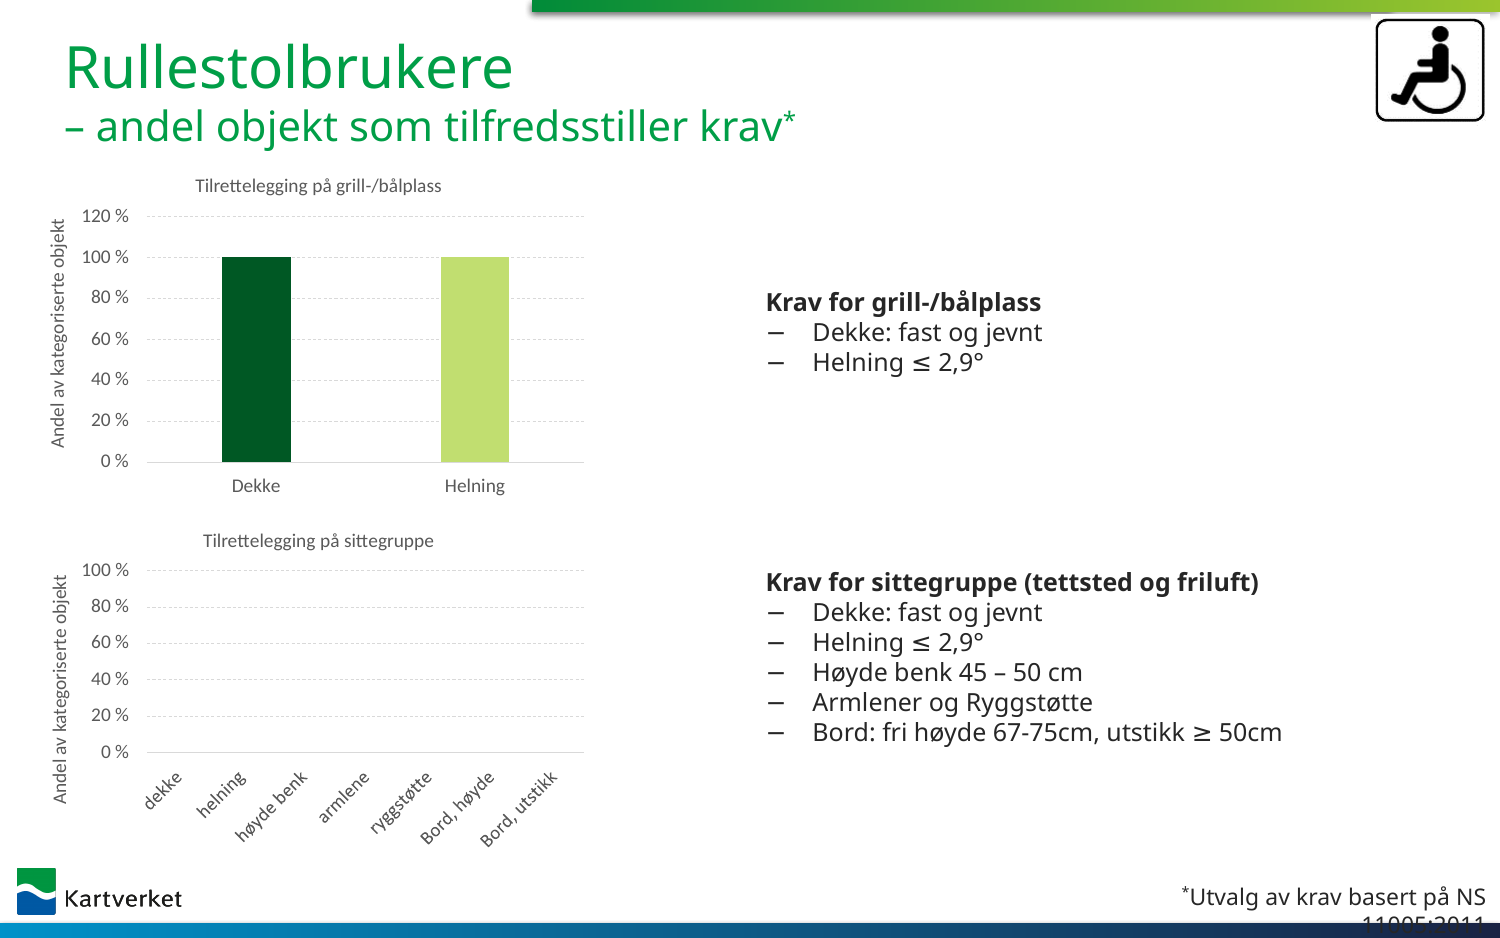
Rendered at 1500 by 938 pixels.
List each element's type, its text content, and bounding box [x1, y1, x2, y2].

text_box *Utvalg av krav basert på NS 11005:2011 [1068, 873, 1500, 938]
picture [41, 166, 596, 505]
picture [41, 520, 596, 859]
text_box Krav for sittegruppe (tettsted og friluft) Dekke: fast og jevnt Helning ≤ 2,9° Høyde benk 45 – 50 cm Armlener og Ryggstøtte Bord: fri høyde 67-75cm, utstikk ≥ 50cm [750, 559, 1500, 754]
picture [1371, 13, 1491, 127]
text_box Rullestolbrukere – andel objekt som tilfredsstiller krav* [49, 14, 1431, 158]
text_box Krav for grill-/bålplass Dekke: fast og jevnt Helning ≤ 2,9° [750, 279, 1452, 384]
